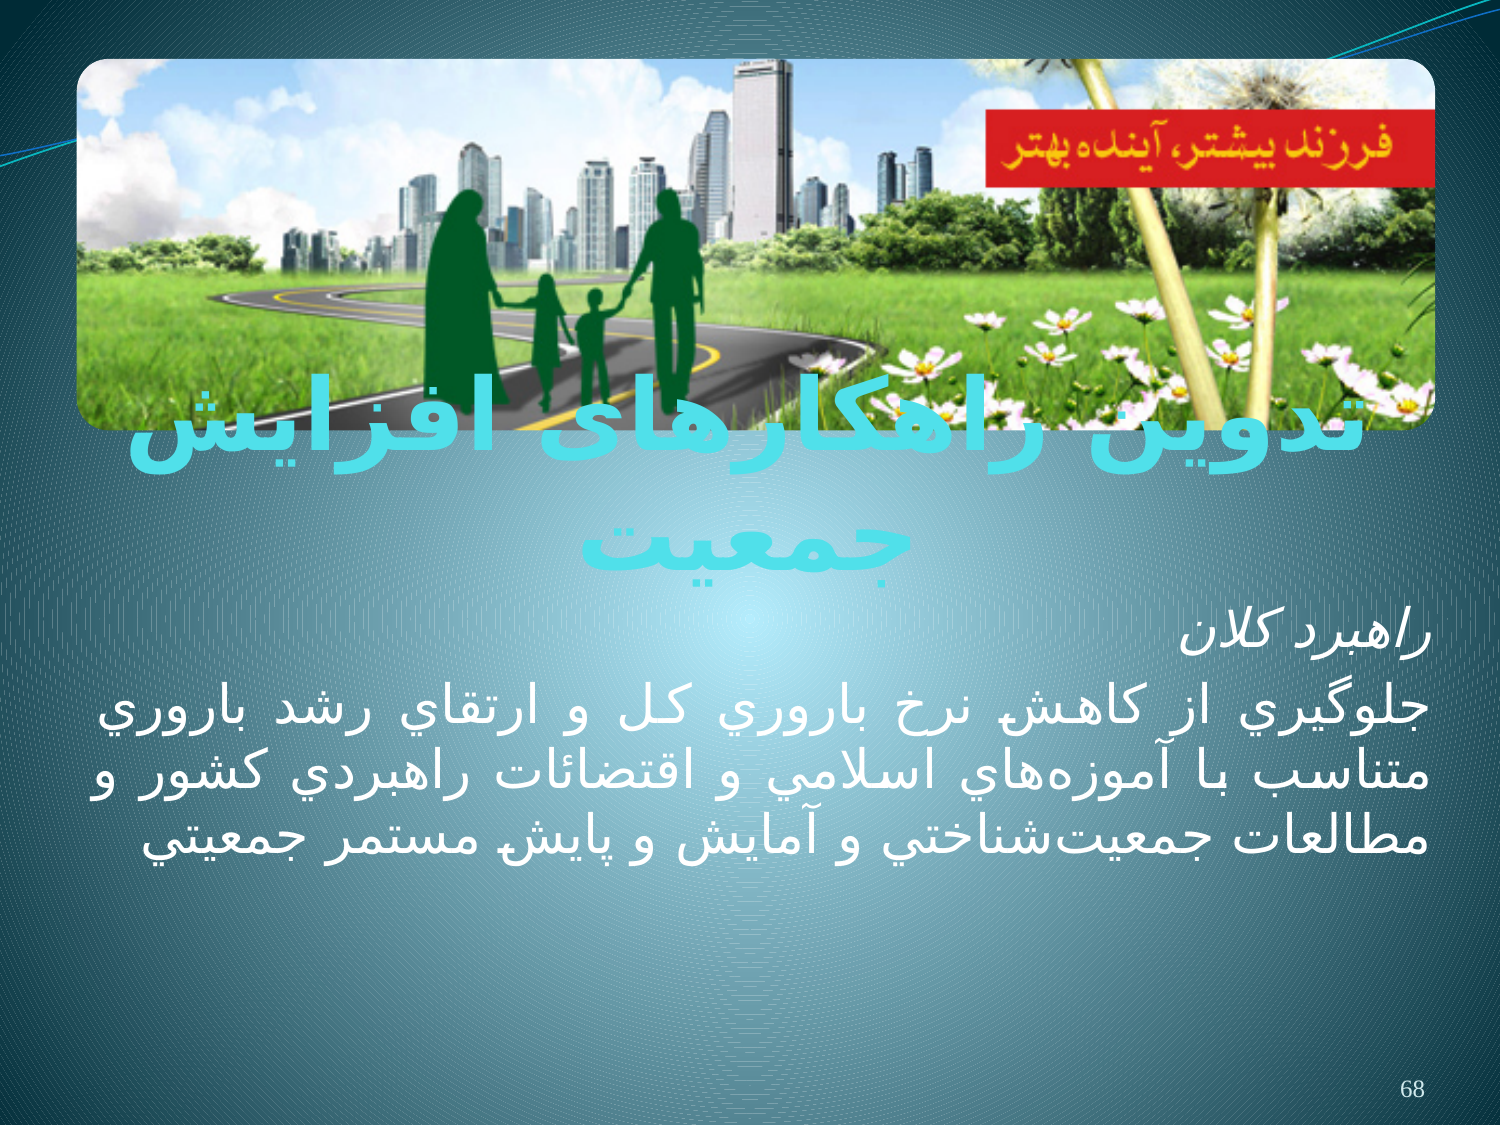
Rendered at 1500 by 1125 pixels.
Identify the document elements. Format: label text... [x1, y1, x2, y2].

title تدوین راهکارهای افزایش جمعیت [112, 442, 1388, 585]
picture [76, 58, 1436, 431]
slide_number 68 [1299, 1042, 1425, 1103]
subtitle راهبرد كلان جلوگيري از كاهش نرخ باروري كل و ارتقاي رشد باروري متناسب با آموزه‌هاي اسلامي و اقتضائات راهبردي كشور و مطالعات جمعيت‌شناختي و آمايش و پايش مستمر جمعيتي [88, 585, 1436, 874]
